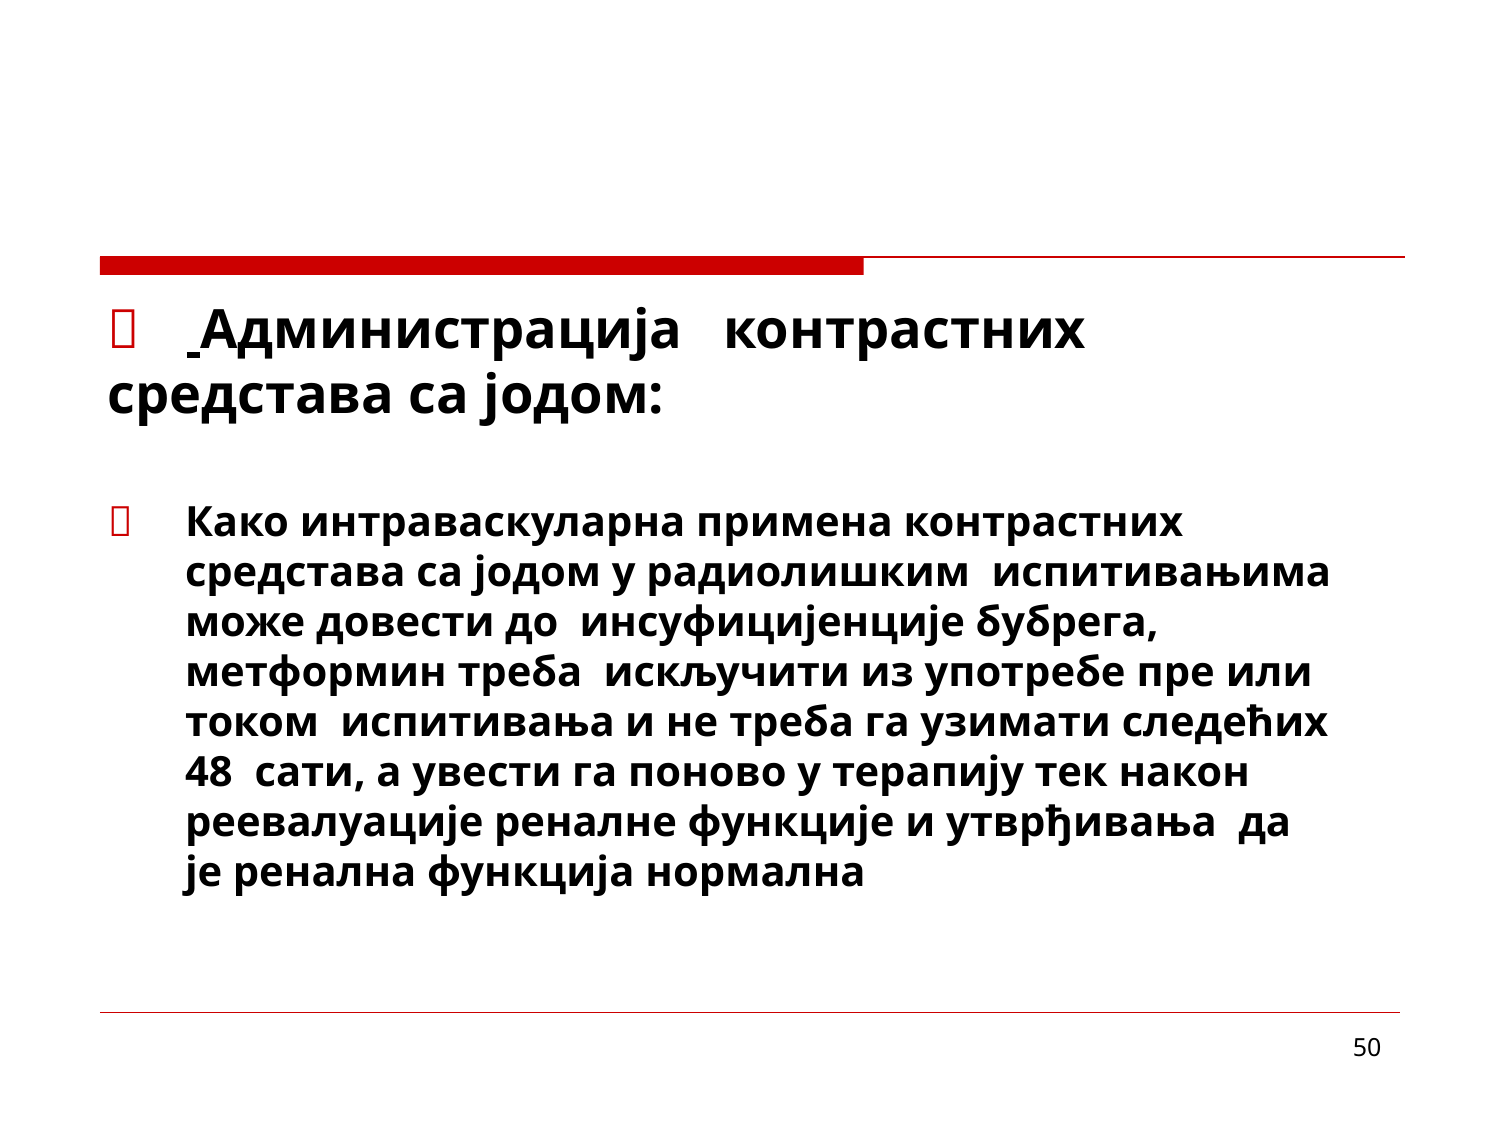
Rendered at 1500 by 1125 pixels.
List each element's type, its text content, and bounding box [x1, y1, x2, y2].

slide_number 50 [1348, 1029, 1390, 1125]
text_box  Како интраваскуларна примена контрастних средстава са јодом у радиолишким испитивањима може довести до инсуфицијенције бубрега, метформин треба искључити из употребе пре или током испитивања и не треба га узимати следећих 48 сати, а увести га поново у терапију тек након реевалуације реналне функције и утврђивања да је ренална функција нормална [105, 492, 1337, 895]
title  Администрација контрастних средстава са јодом: [105, 292, 1111, 483]
